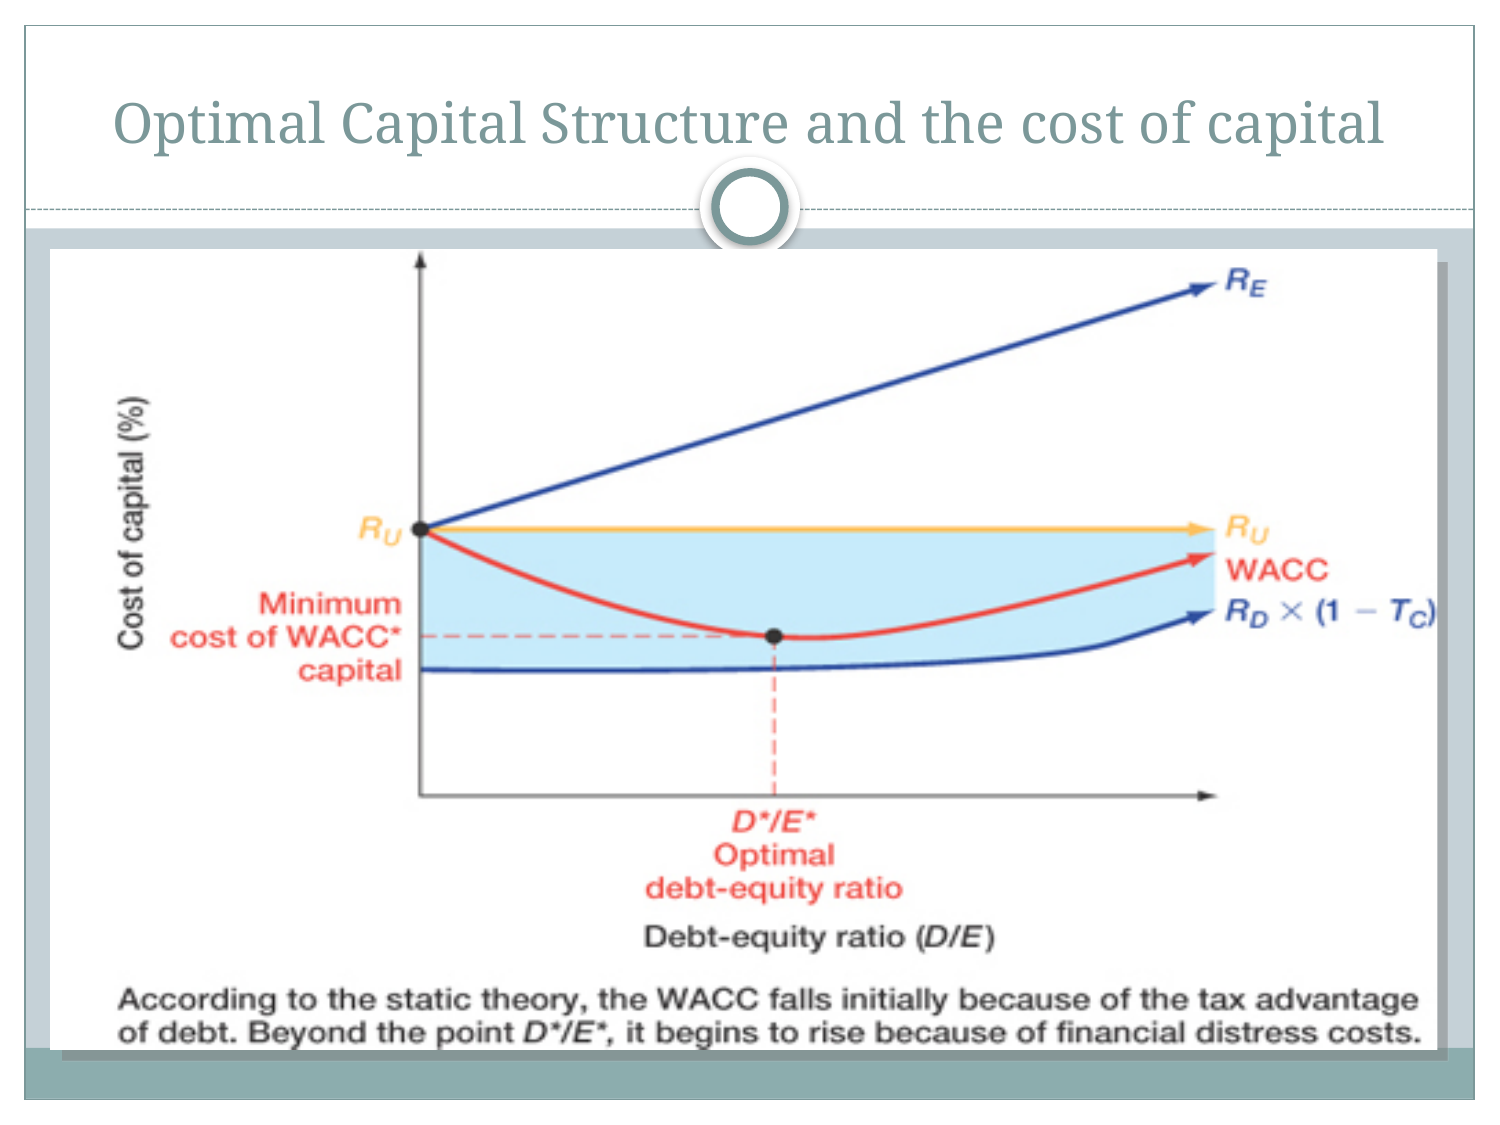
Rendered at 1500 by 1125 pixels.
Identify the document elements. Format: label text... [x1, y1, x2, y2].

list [49, 249, 1438, 1051]
title Optimal Capital Structure and the cost of capital [49, 37, 1450, 162]
